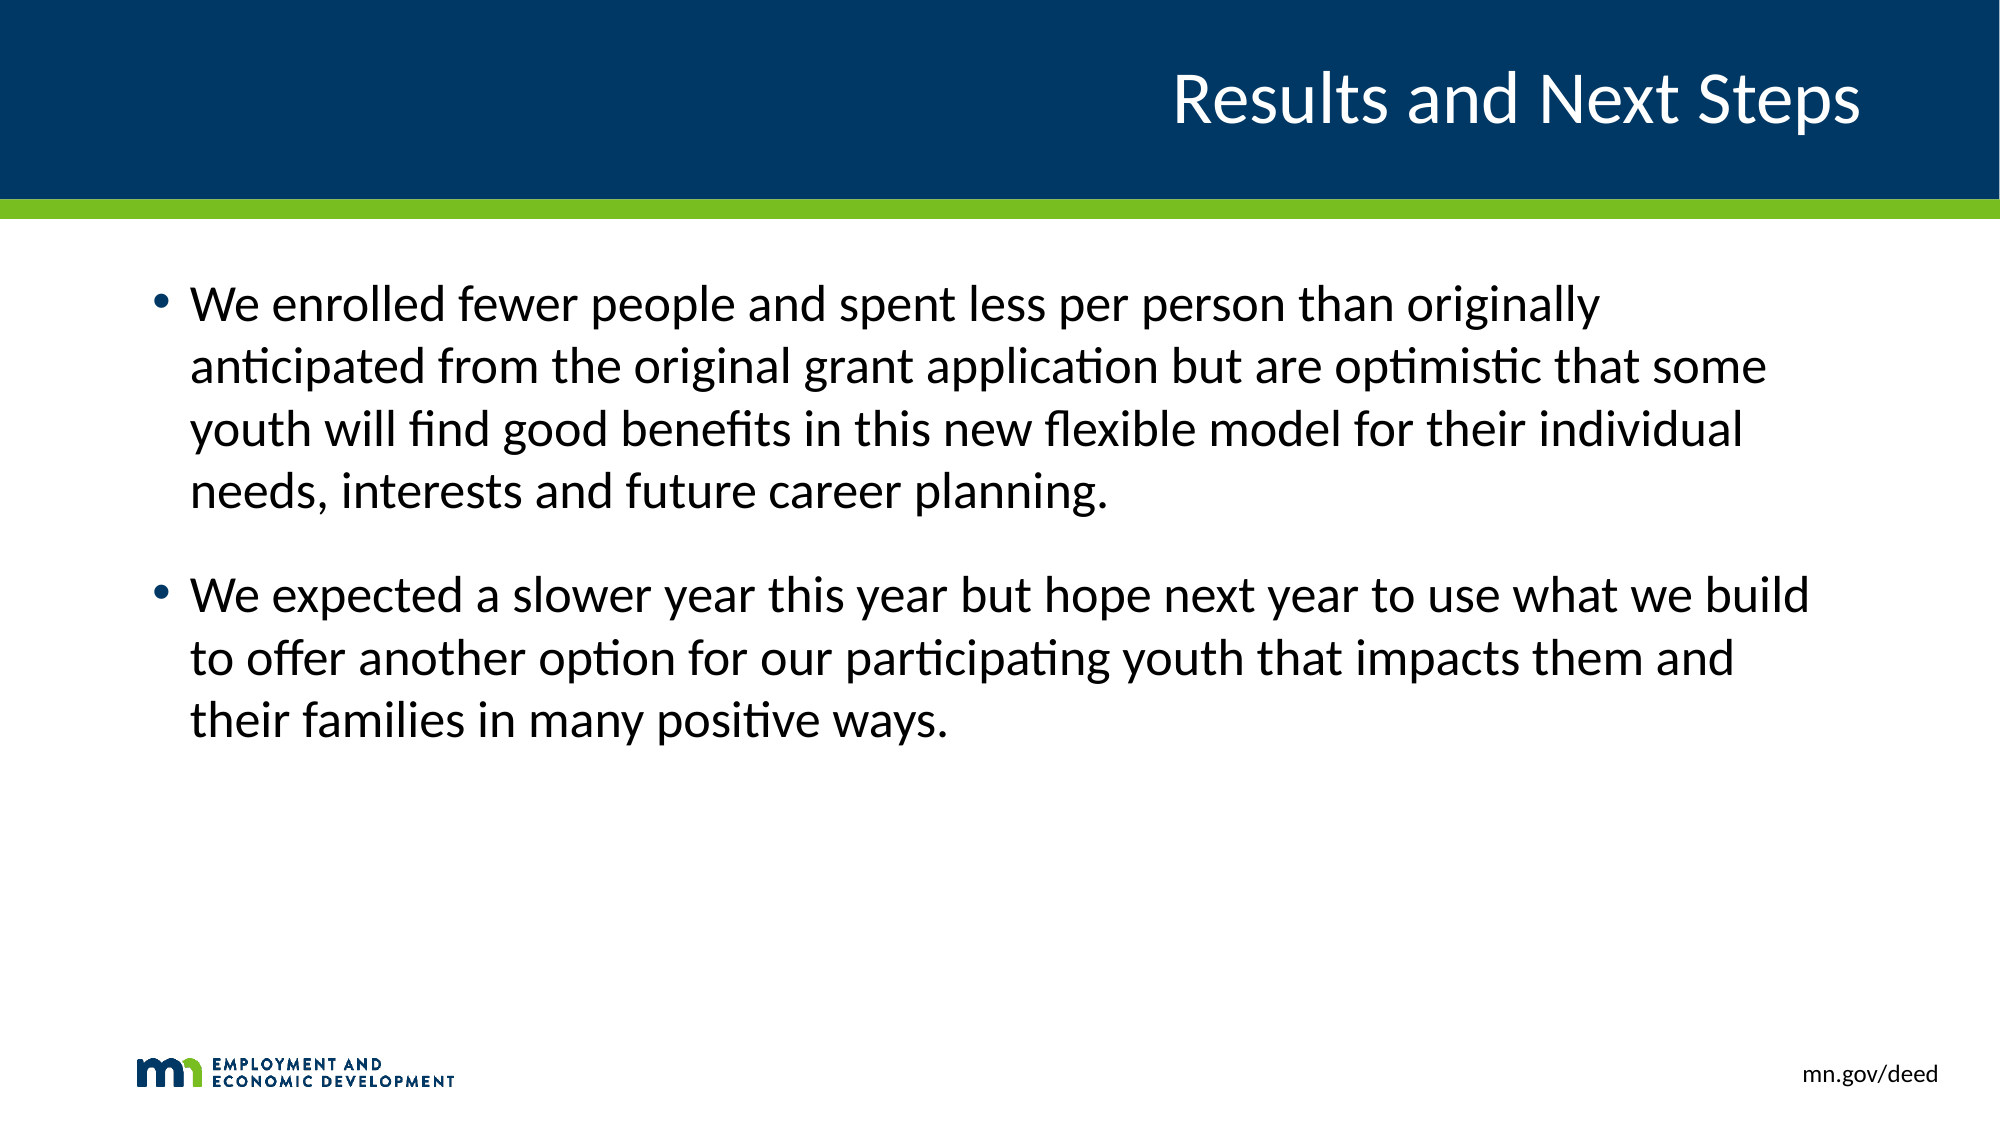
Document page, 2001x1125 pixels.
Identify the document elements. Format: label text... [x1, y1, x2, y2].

title Results and Next Steps [137, 0, 1863, 200]
footer mn.gov/deed [1037, 1042, 1955, 1103]
picture [137, 1058, 454, 1087]
list We enrolled fewer people and spent less per person than originally anticipated from the original grant application but are optimistic that some youth will find good benefits in this new flexible model for their individual needs, interests and future career planning. We expected a slower year this year but hope next year to use what we build to offer another option for our participating youth that impacts them and their families in many positive ways. [137, 261, 1863, 1014]
